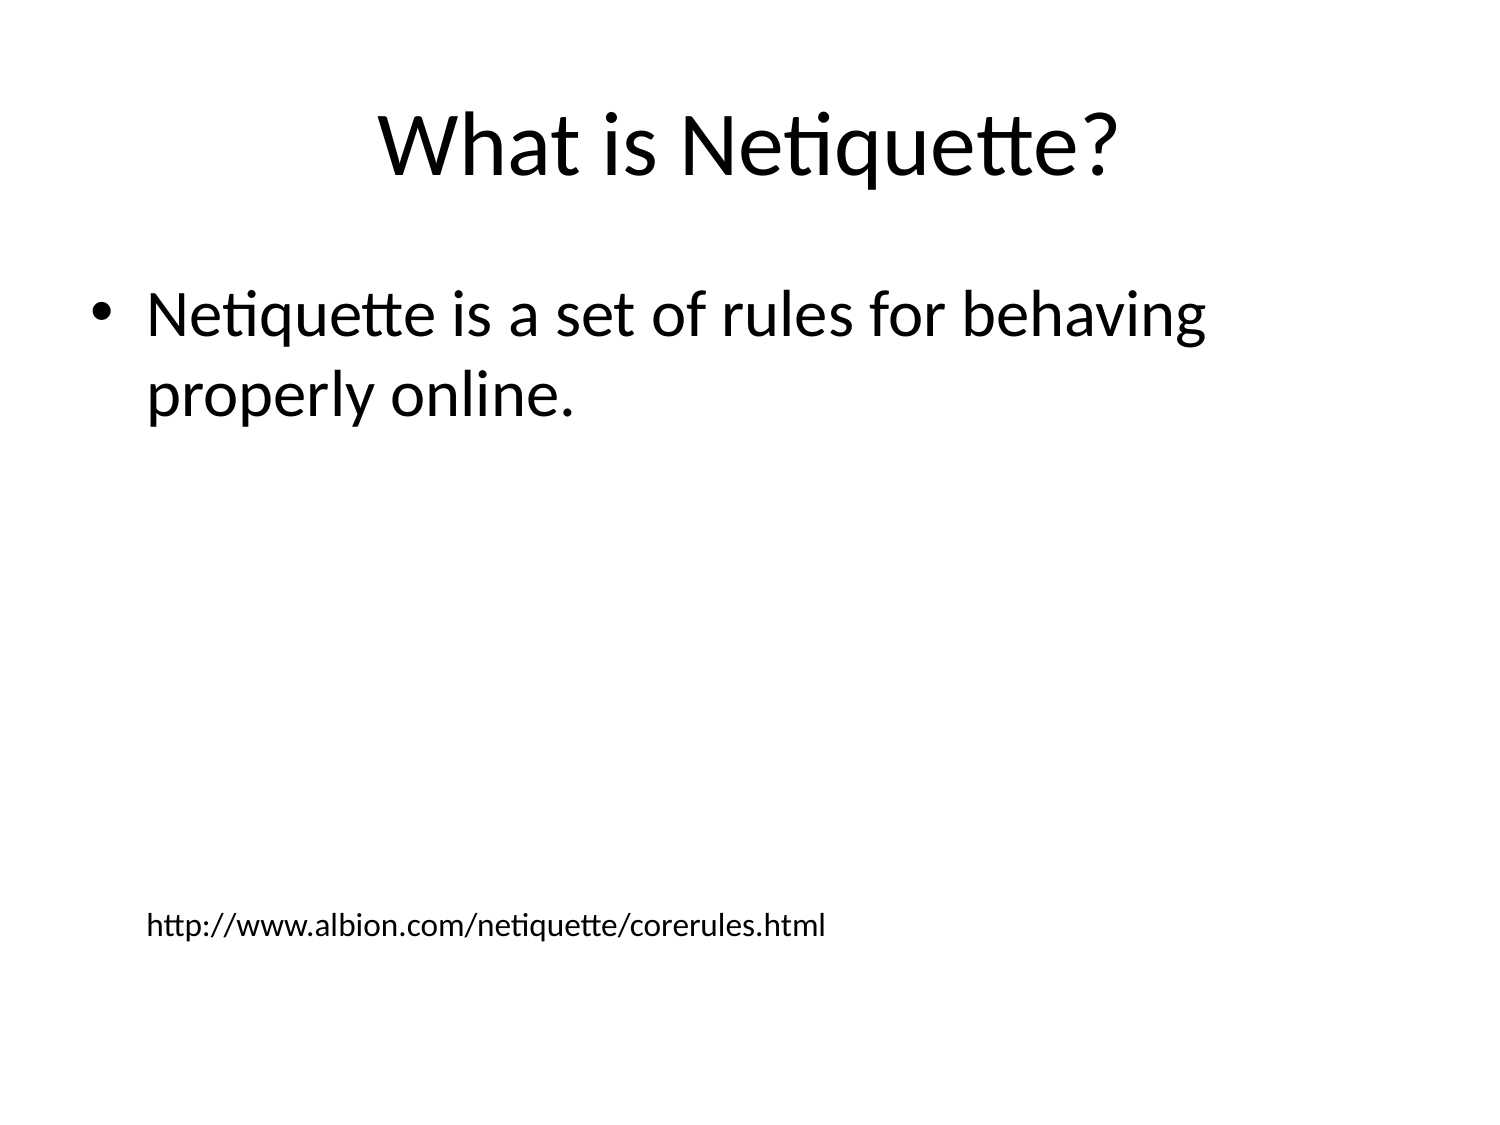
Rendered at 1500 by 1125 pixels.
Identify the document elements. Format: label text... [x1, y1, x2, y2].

list Netiquette is a set of rules for behaving properly online. http://www.albion.com/netiquette/corerules.html [75, 262, 1425, 1005]
title What is Netiquette? [75, 45, 1425, 233]
